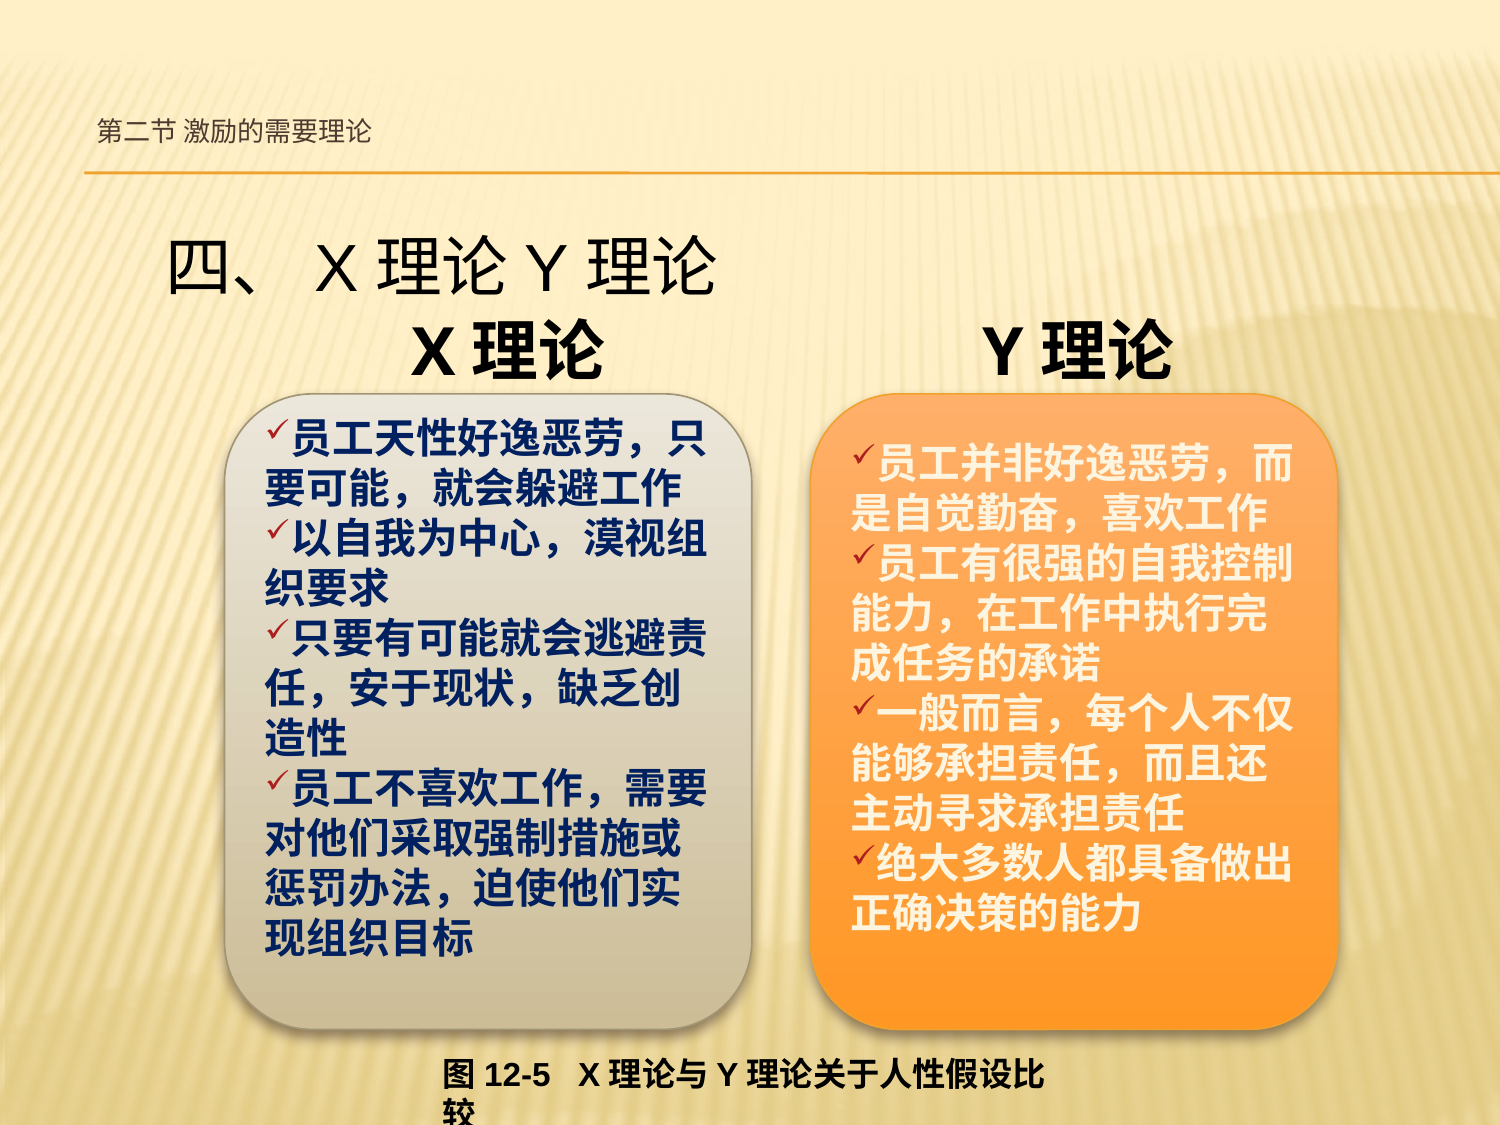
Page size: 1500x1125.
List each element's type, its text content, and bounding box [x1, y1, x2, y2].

text_box 图12-5 X理论与Y理论关于人性假设比较 [428, 1047, 1072, 1125]
list [81, 201, 1426, 972]
title 第二节 激励的需要理论 [82, 82, 1432, 155]
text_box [224, 300, 1338, 1030]
text_box 四、X理论Y理论 [119, 216, 1381, 312]
